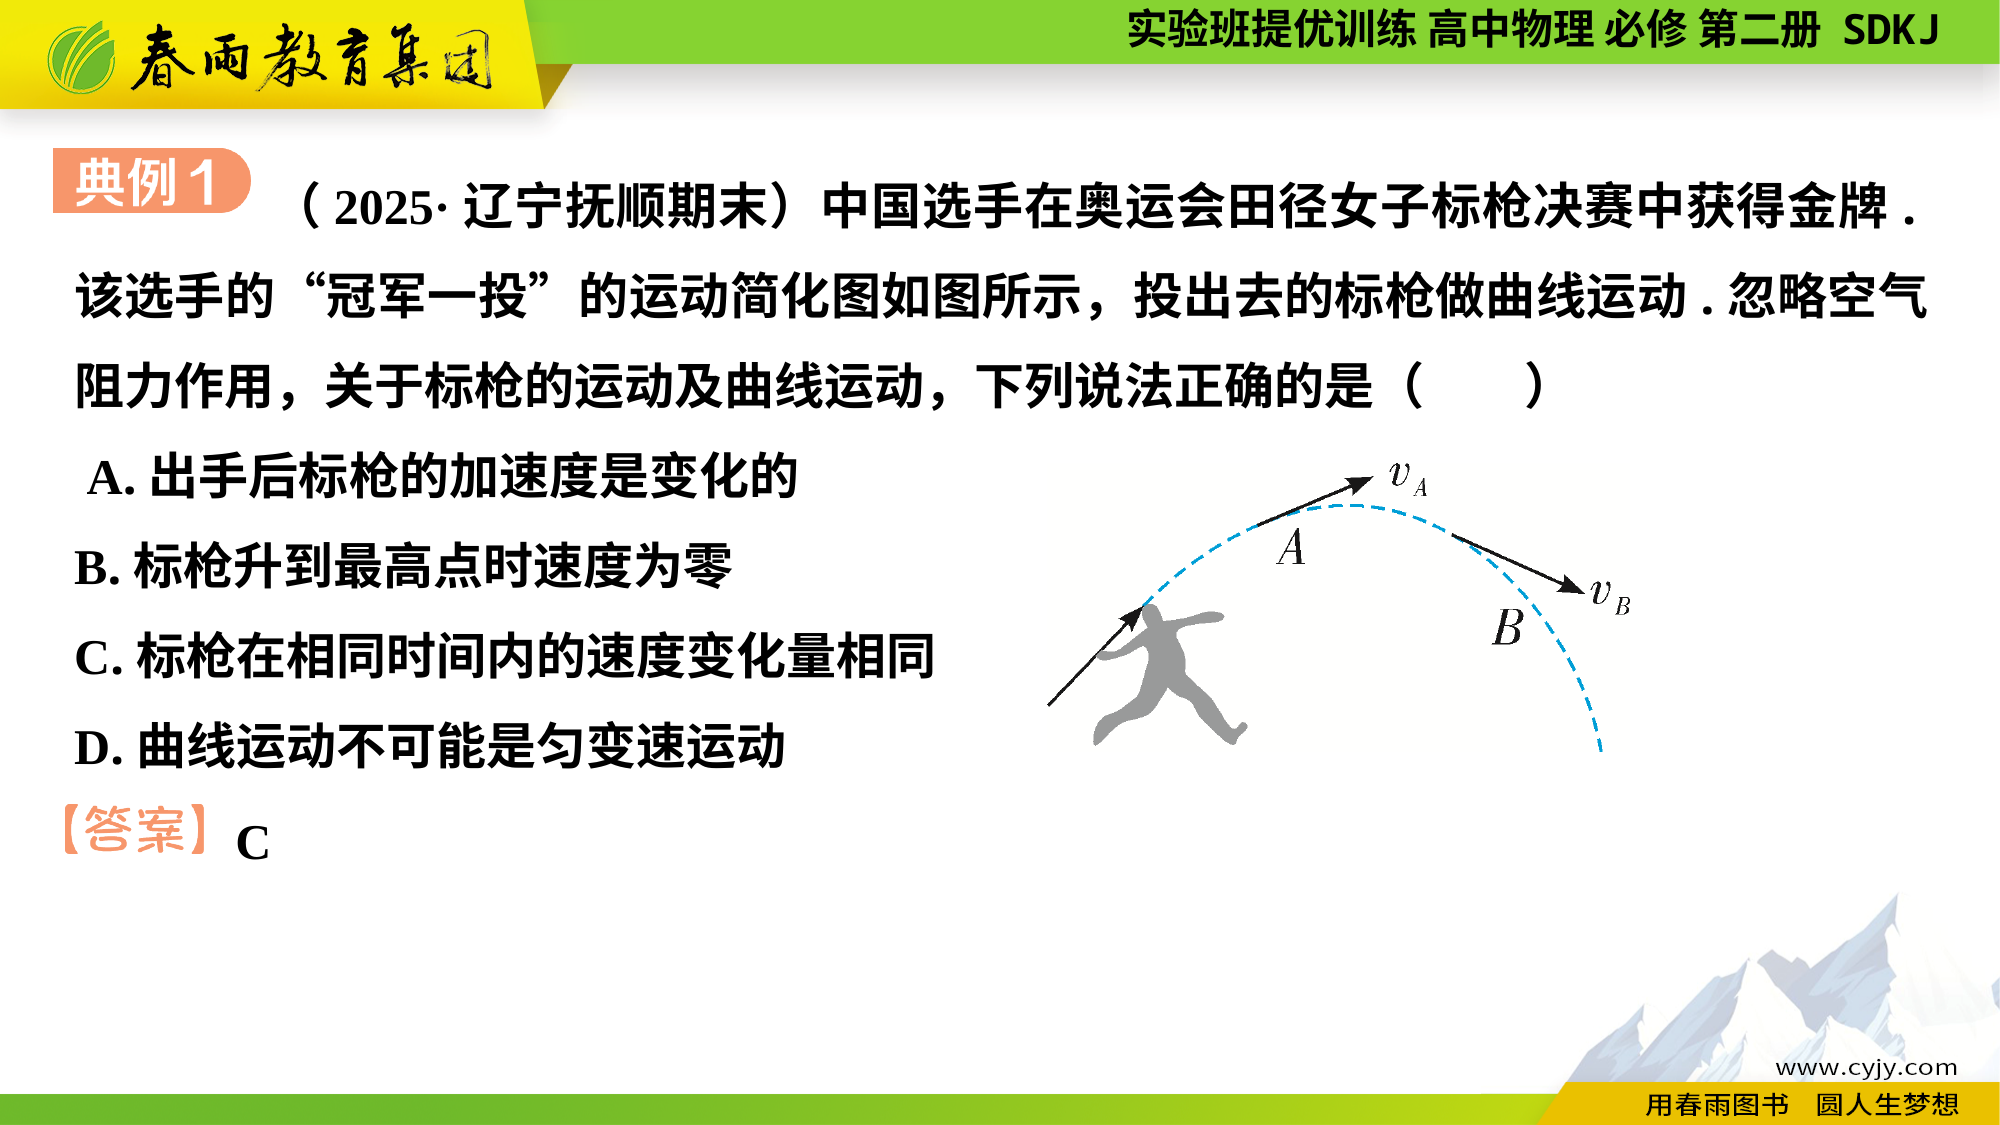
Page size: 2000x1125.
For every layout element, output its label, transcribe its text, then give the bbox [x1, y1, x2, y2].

text_box C [220, 771, 287, 877]
picture [0, 0, 2000, 1125]
list （2025·辽宁抚顺期末）中国选手在奥运会田径女子标枪决赛中获得金牌.该选手的“冠军一投”的运动简化图如图所示，投出去的标枪做曲线运动.忽略空气阻力作用，关于标枪的运动及曲线运动，下列说法正确的是（ ） A.出手后标枪的加速度是变化的 B.标枪升到最高点时速度为零 C.标枪在相同时间内的速度变化量相同 D.曲线运动不可能是匀变速运动 [59, 137, 1944, 789]
